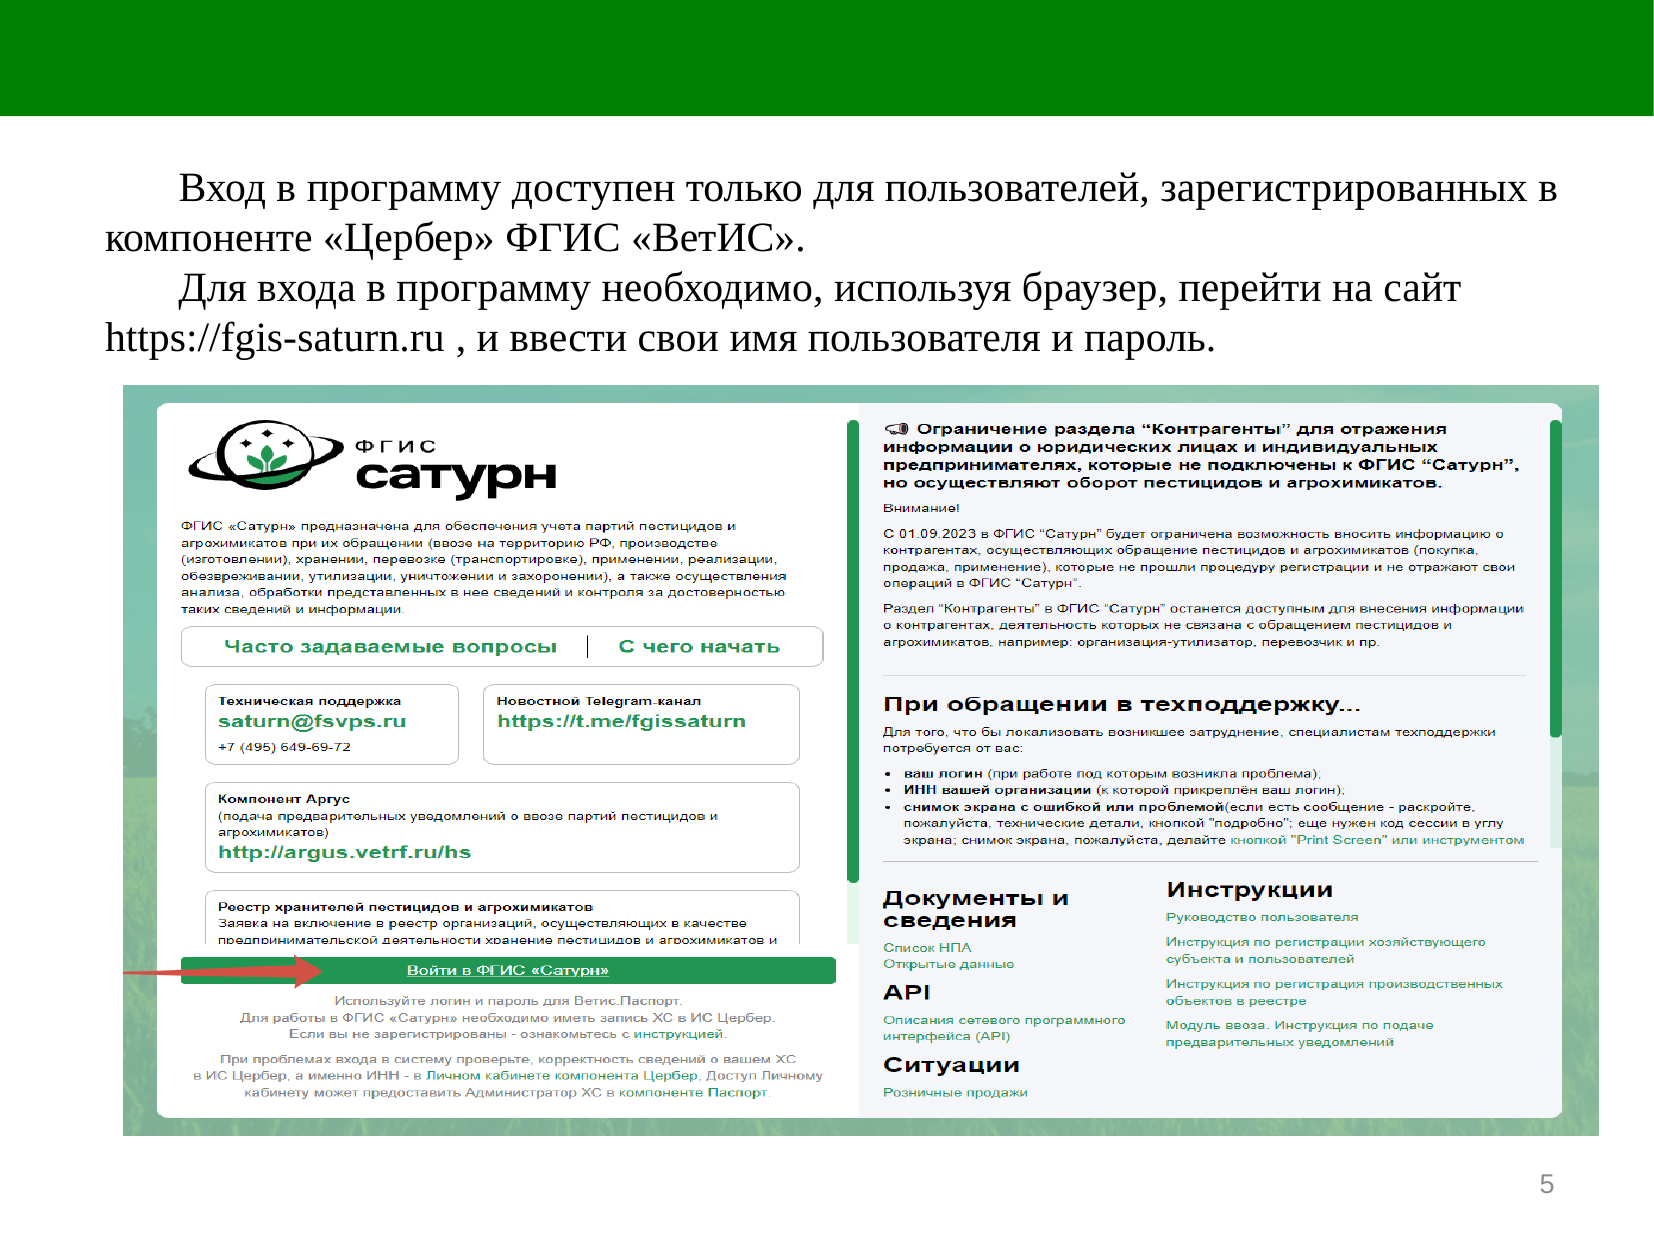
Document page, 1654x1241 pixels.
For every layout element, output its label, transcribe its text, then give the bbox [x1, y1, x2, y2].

slide_number 5 [1185, 1149, 1572, 1216]
title Вход в программу доступен только для пользователей, зарегистрированных в компоненте «Цербер» ФГИС «ВетИС». Для входа в программу необходимо, используя браузер, перейти на сайт https://fgis-saturn.ru , и ввести свои имя пользователя и пароль. [88, 127, 1578, 492]
text_box [0, 0, 1654, 117]
picture [123, 385, 1599, 1136]
text_box [94, 324, 1571, 390]
